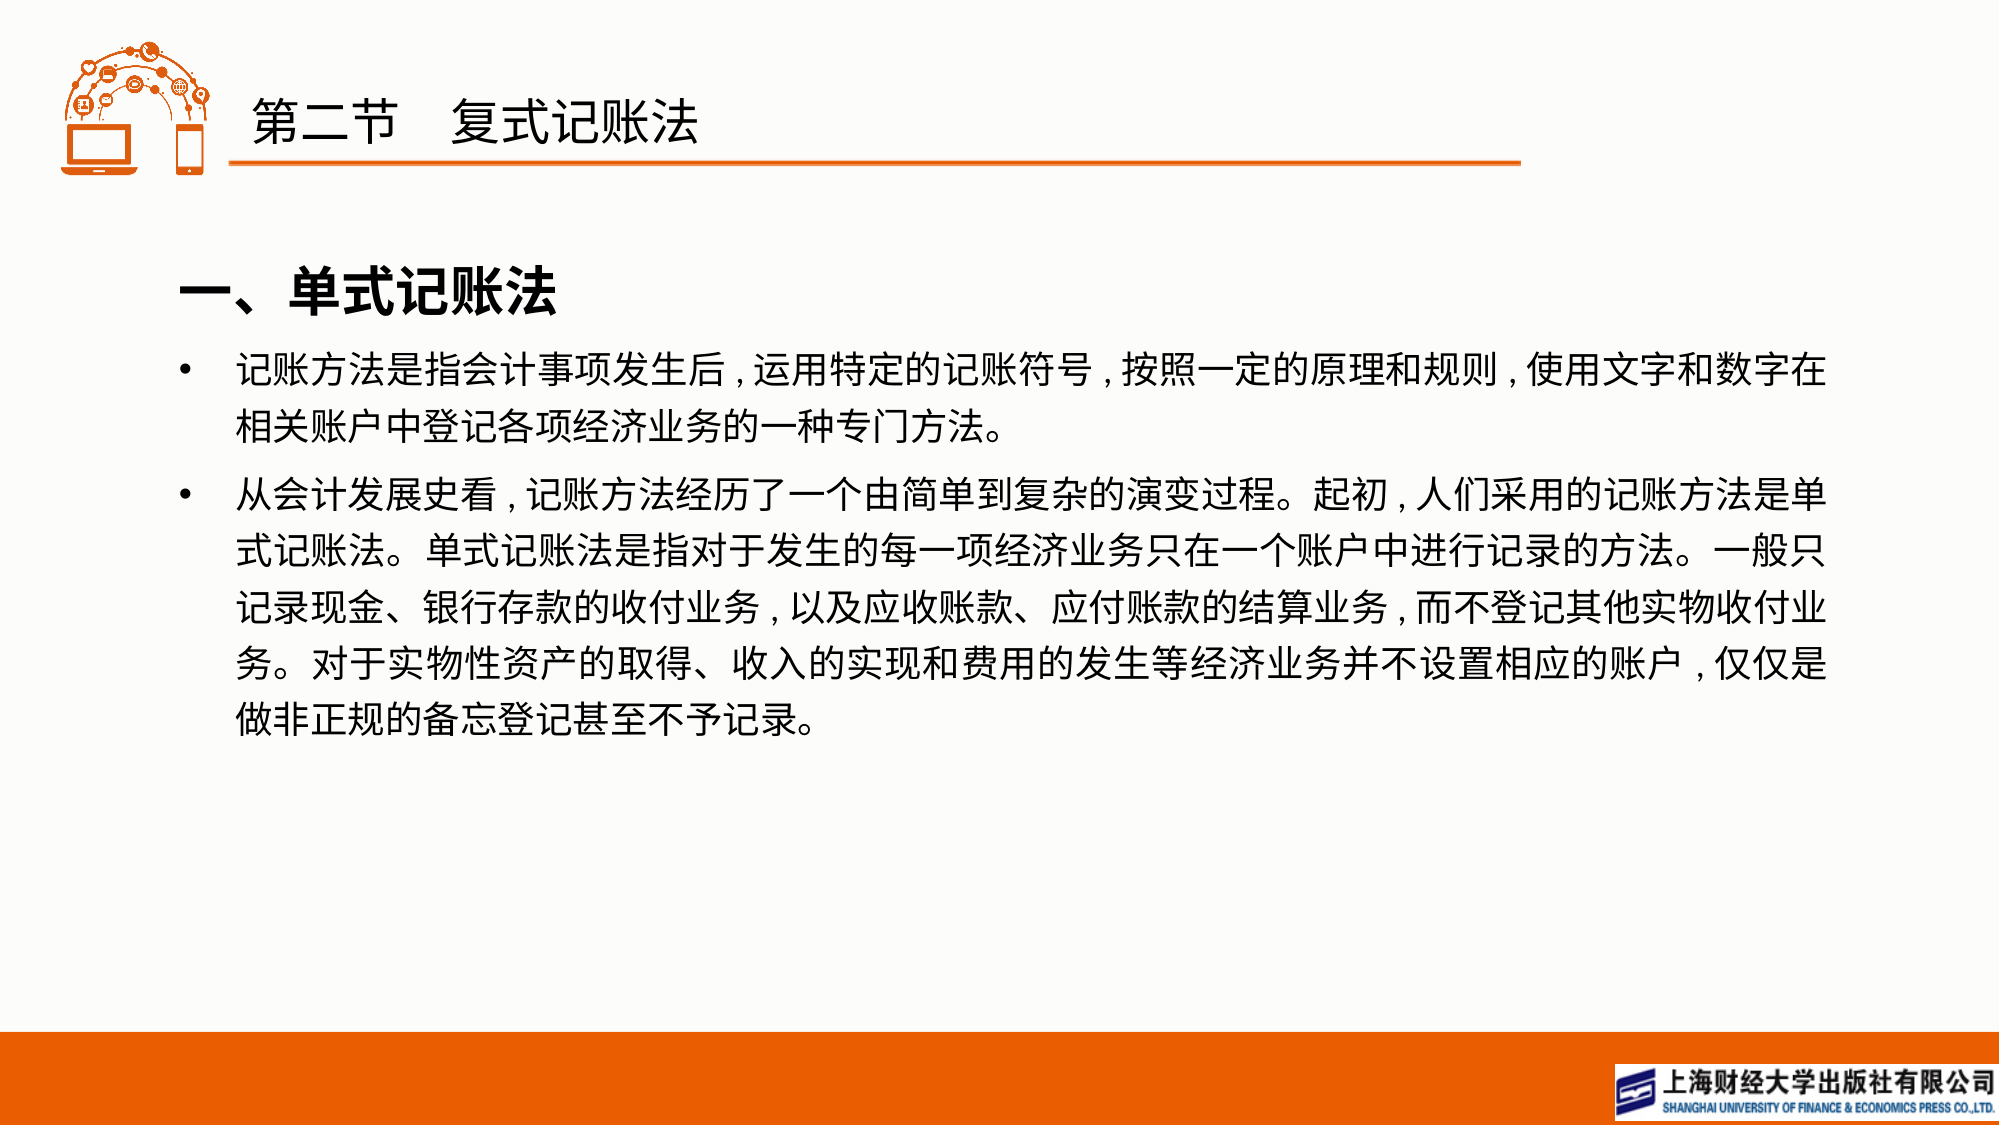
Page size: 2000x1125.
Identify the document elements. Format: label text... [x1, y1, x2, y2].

title 第二节 复式记账法 [235, 82, 1605, 189]
picture [0, 0, 2000, 1125]
list 一、单式记账法 记账方法是指会计事项发生后,运用特定的记账符号,按照一定的原理和规则,使用文字和数字在相关账户中登记各项经济业务的一种专门方法。 从会计发展史看,记账方法经历了一个由简单到复杂的演变过程。起初,人们采用的记账方法是单式记账法。单式记账法是指对于发生的每一项经济业务只在一个账户中进行记录的方法。一般只记录现金、银行存款的收付业务,以及应收账款、应付账款的结算业务,而不登记其他实物收付业务。对于实物性资产的取得、收入的实现和费用的发生等经济业务并不设置相应的账户,仅仅是做非正规的备忘登记甚至不予记录。 [163, 227, 1844, 1049]
